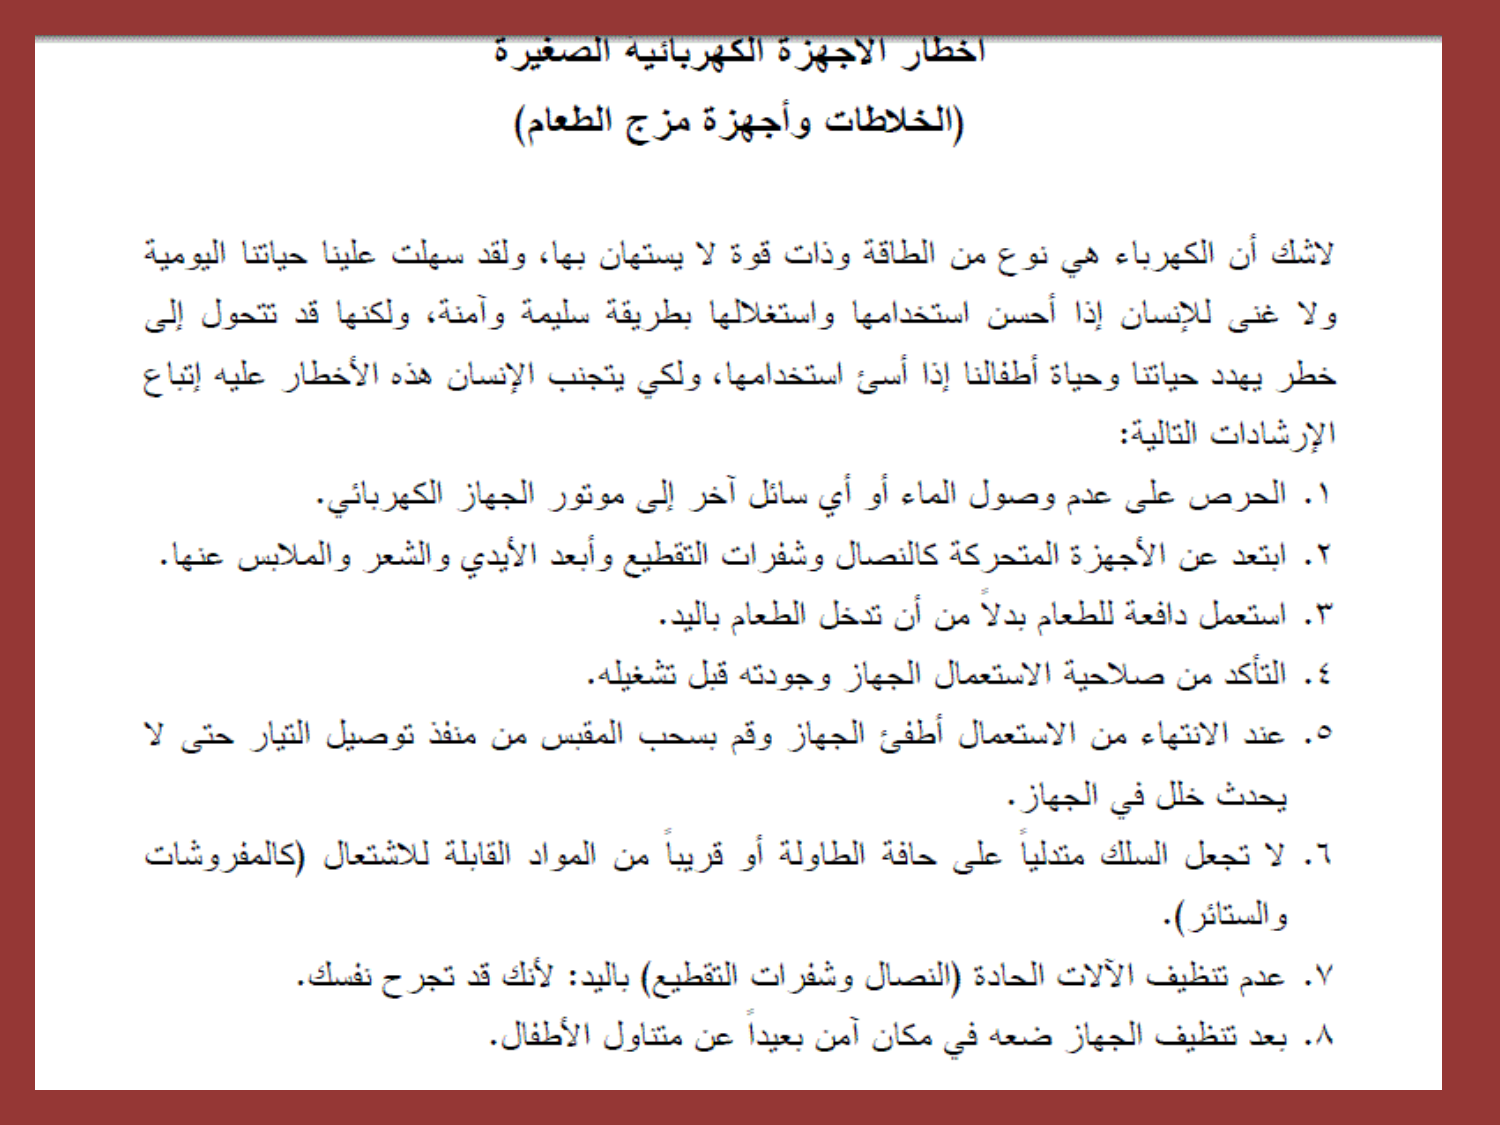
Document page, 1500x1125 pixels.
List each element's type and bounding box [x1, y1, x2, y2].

picture [34, 34, 1442, 1091]
